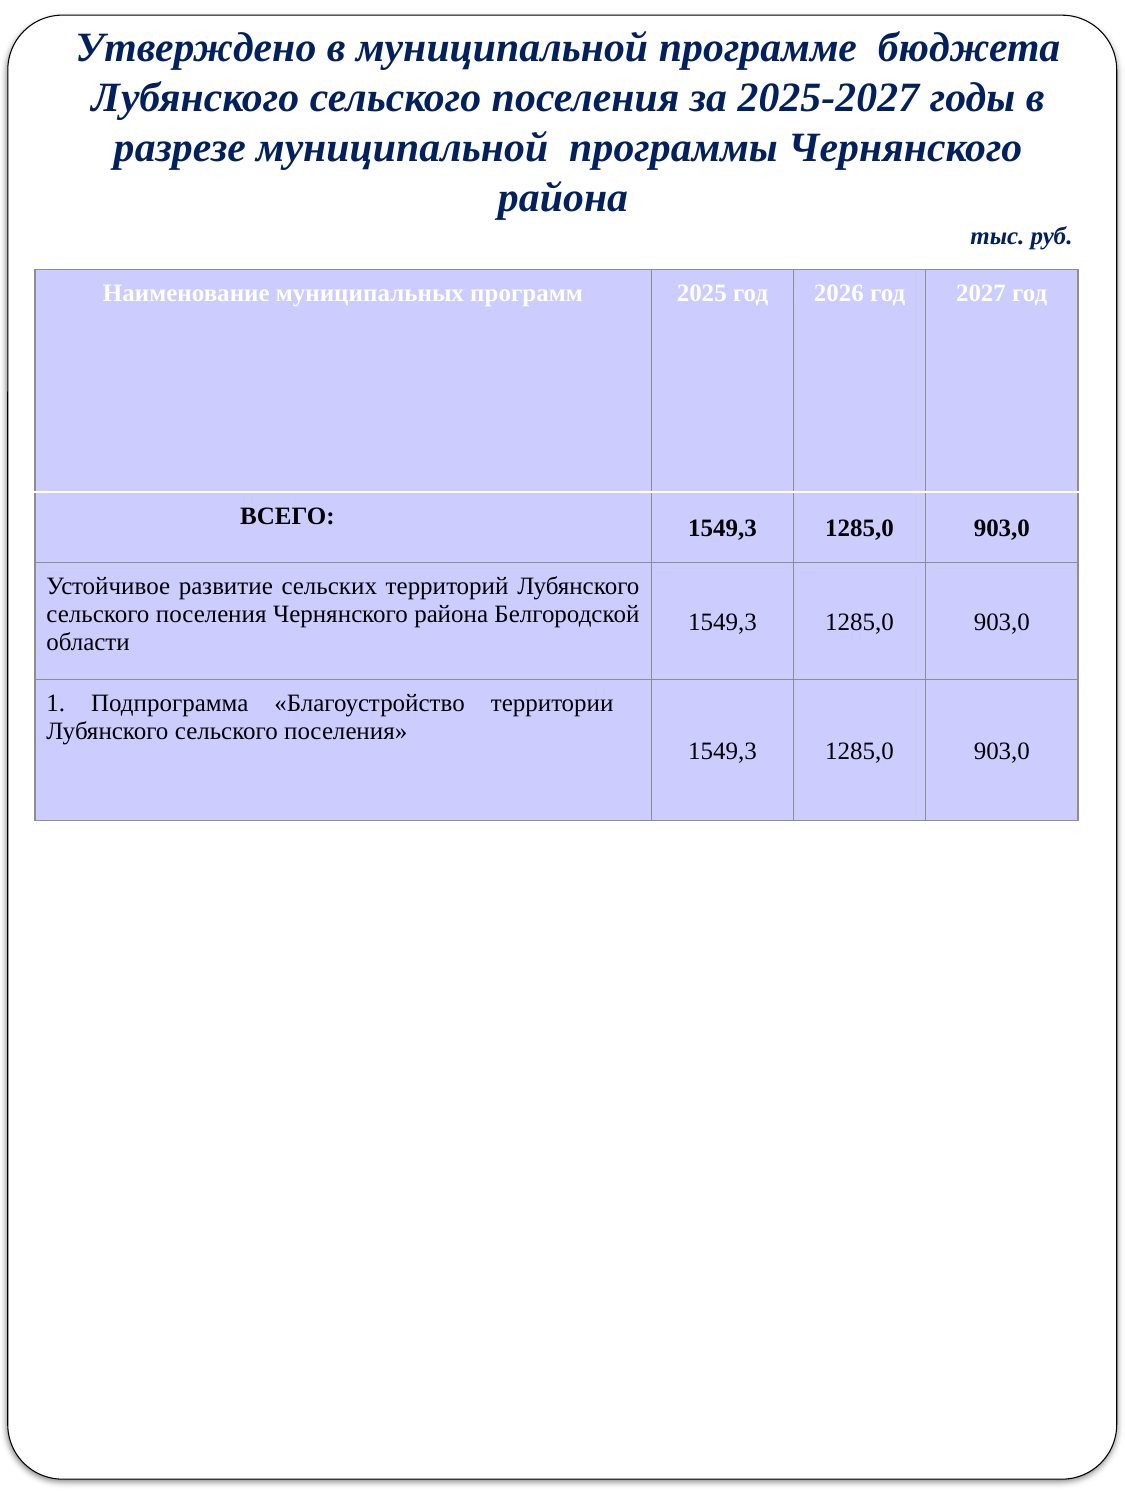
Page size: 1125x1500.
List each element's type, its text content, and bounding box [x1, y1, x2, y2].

table_cell ВСЕГО: [36, 493, 651, 562]
table_cell 1285,0 [794, 680, 925, 820]
table_cell 1285,0 [794, 563, 925, 679]
table_header 2026 год [794, 270, 925, 491]
table_header Наименование муниципальных программ [36, 270, 651, 491]
table_cell 903,0 [926, 493, 1077, 562]
table_cell 1549,3 [652, 563, 793, 679]
table_header 2027 год [926, 270, 1077, 491]
table_cell 903,0 [926, 563, 1077, 679]
table_header 2025 год [652, 270, 793, 491]
table_cell 1. Подпрограмма «Благоустройство территории Лубянского сельского поселения» [36, 680, 651, 820]
table_cell Устойчивое развитие сельских территорий Лубянского сельского поселения Чернянского района Белгородской области [36, 563, 651, 679]
table_cell 903,0 [926, 680, 1077, 820]
text_box Утверждено в муниципальной программе бюджета Лубянского сельского поселения за 2025-2027 годы в разрезе муниципальной программы Чернянского района тыс. руб. [42, 12, 1094, 258]
table_cell 1549,3 [652, 680, 793, 820]
table_cell 1285,0 [794, 493, 925, 562]
table_cell 1549,3 [652, 493, 793, 562]
